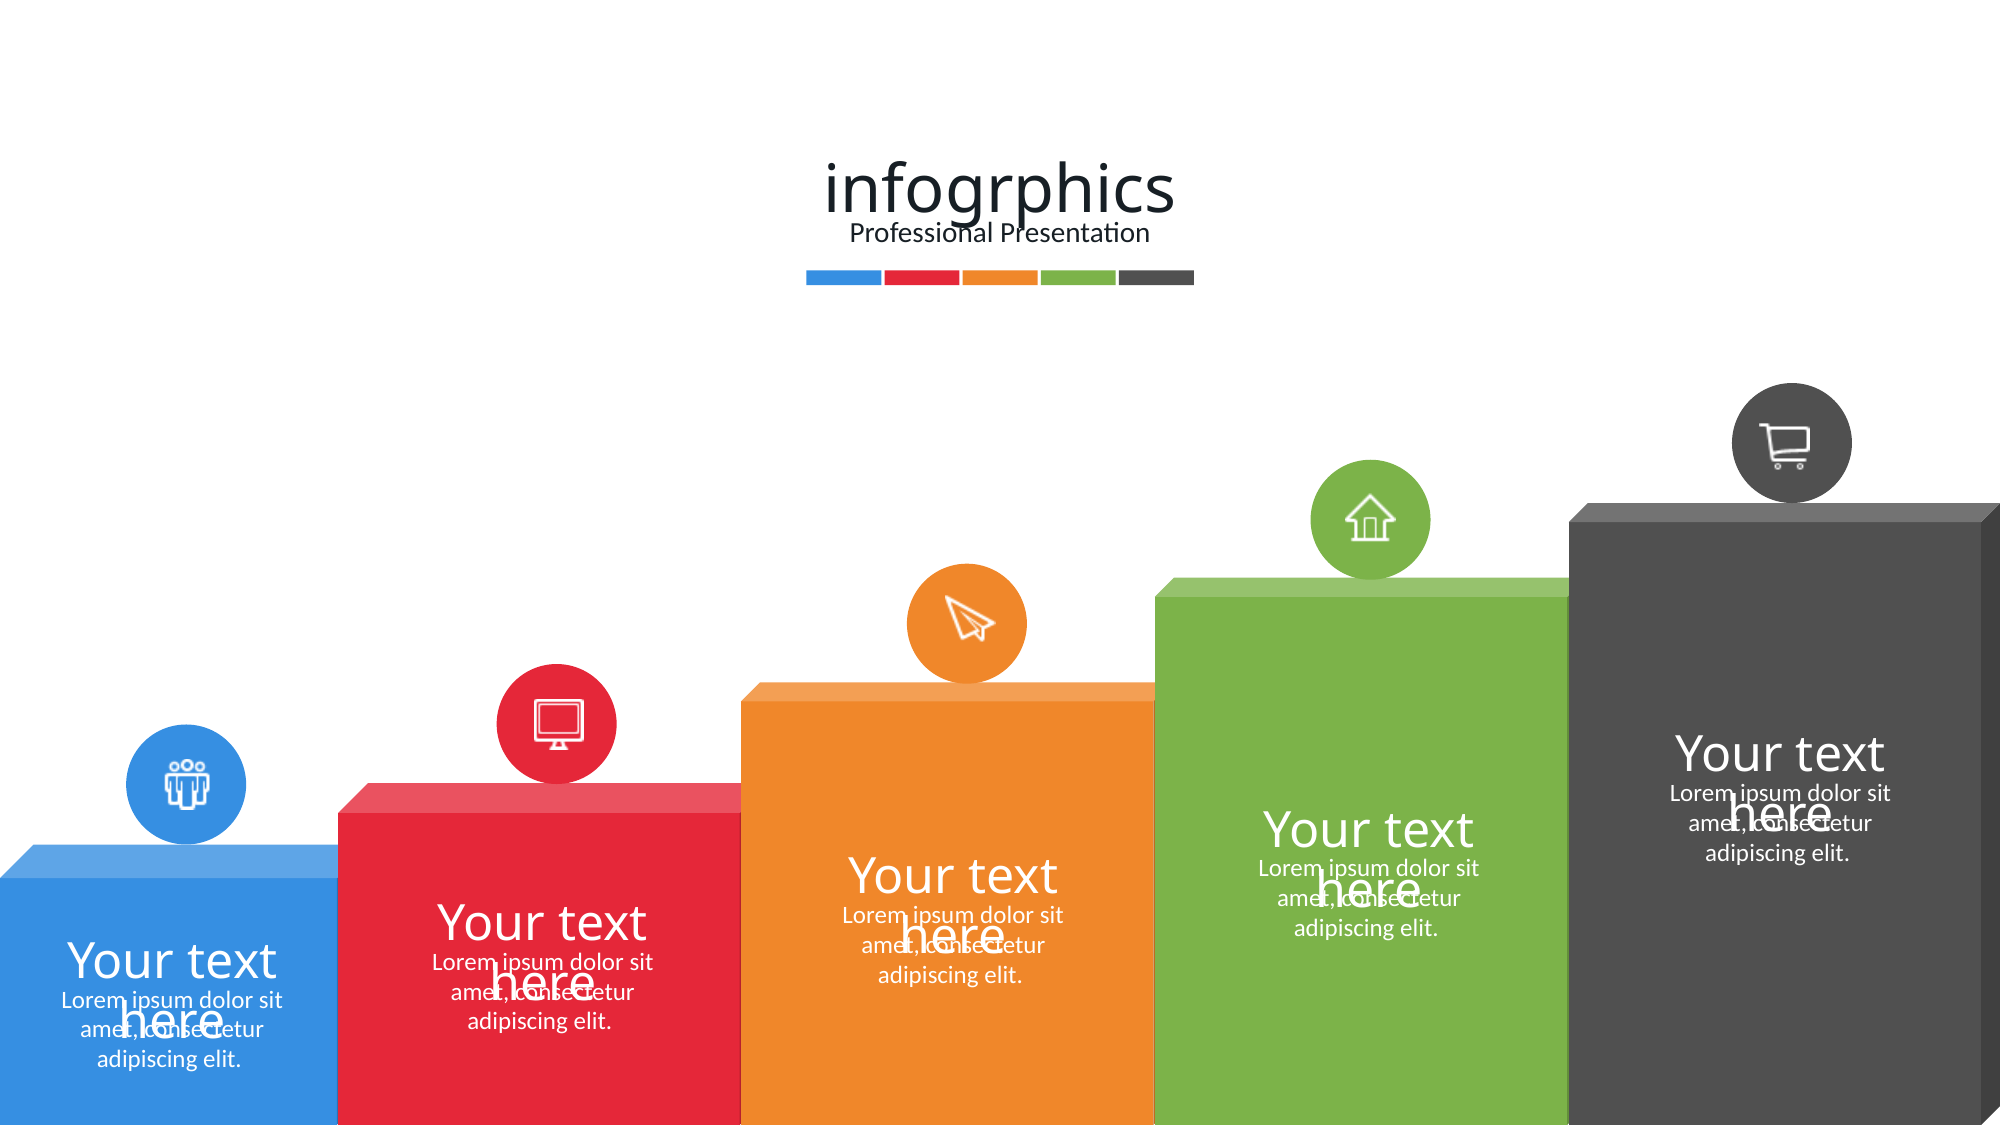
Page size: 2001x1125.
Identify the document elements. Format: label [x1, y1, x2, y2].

picture [1759, 422, 1810, 473]
picture [1345, 492, 1396, 543]
text_box [1730, 381, 1854, 503]
text_box [0, 503, 2000, 1125]
text_box [0, 137, 2000, 286]
picture [534, 699, 585, 750]
picture [945, 594, 996, 645]
picture [162, 759, 213, 810]
text_box [1311, 458, 1430, 503]
